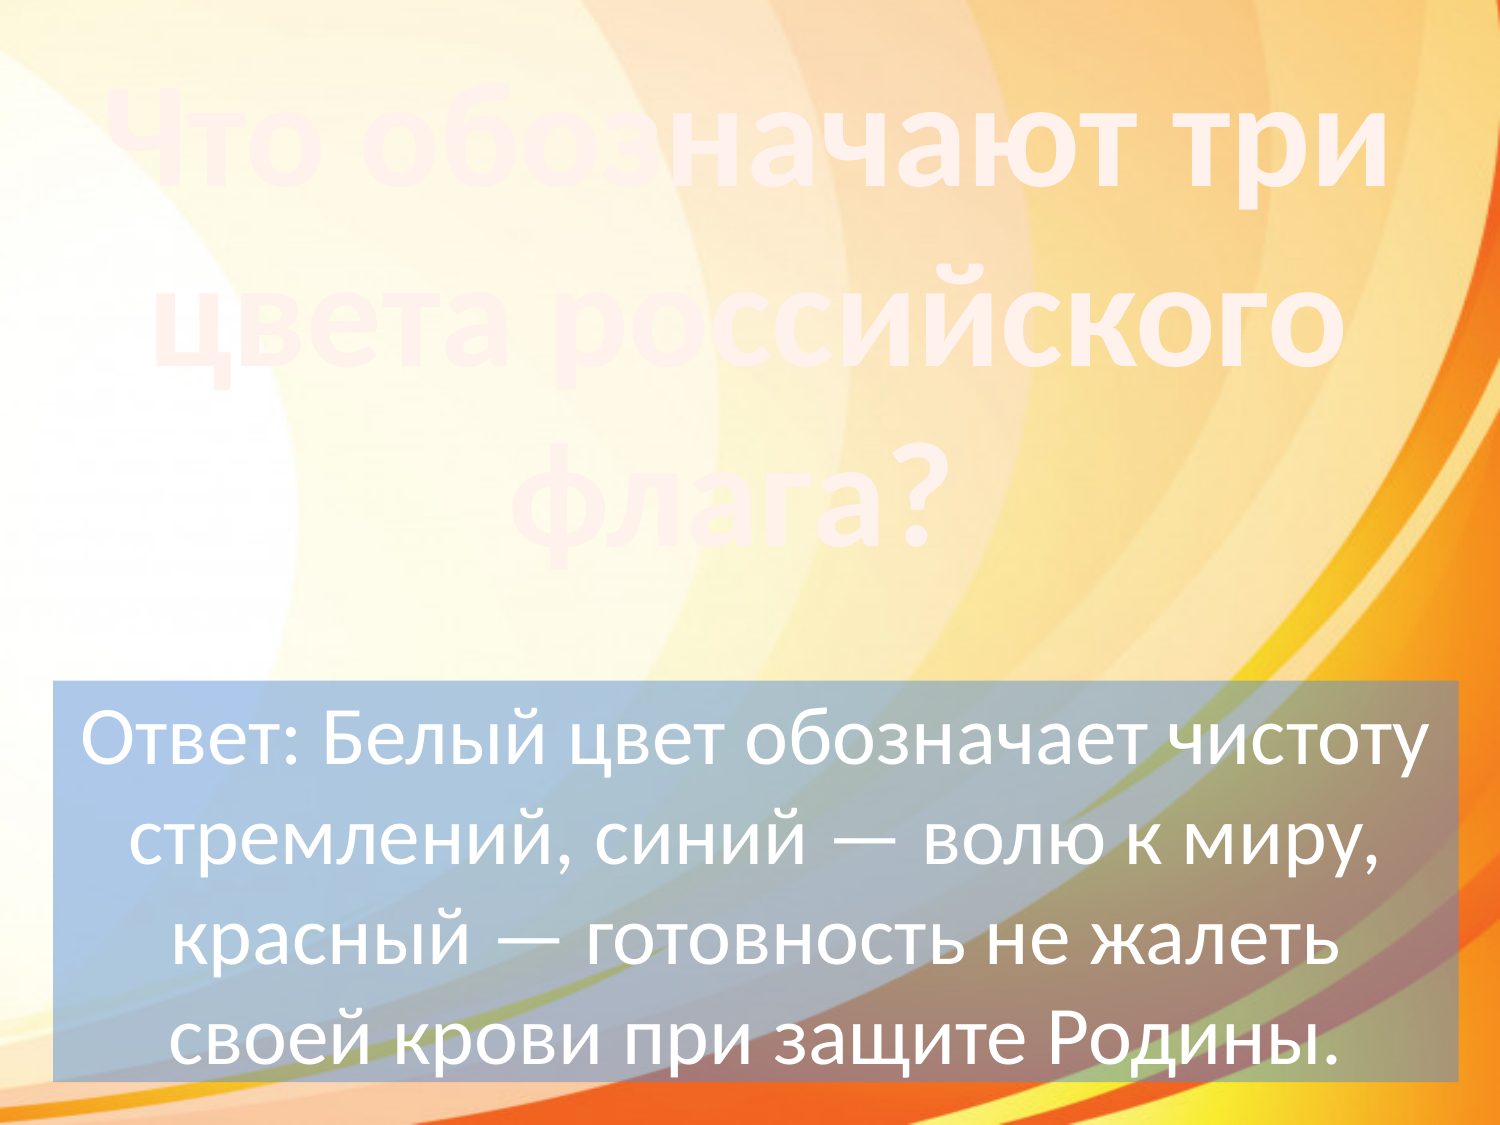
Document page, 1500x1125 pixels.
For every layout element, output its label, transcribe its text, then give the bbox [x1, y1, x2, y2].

text_box Ответ: Белый цвет обозначает чистоту стремлений, синий — волю к миру, красный — готовность не жалеть своей крови при защите Родины. [51, 679, 1461, 1084]
picture [0, 0, 1500, 1125]
text_box Что обозначают три цвета российского флага? [57, 29, 1441, 585]
